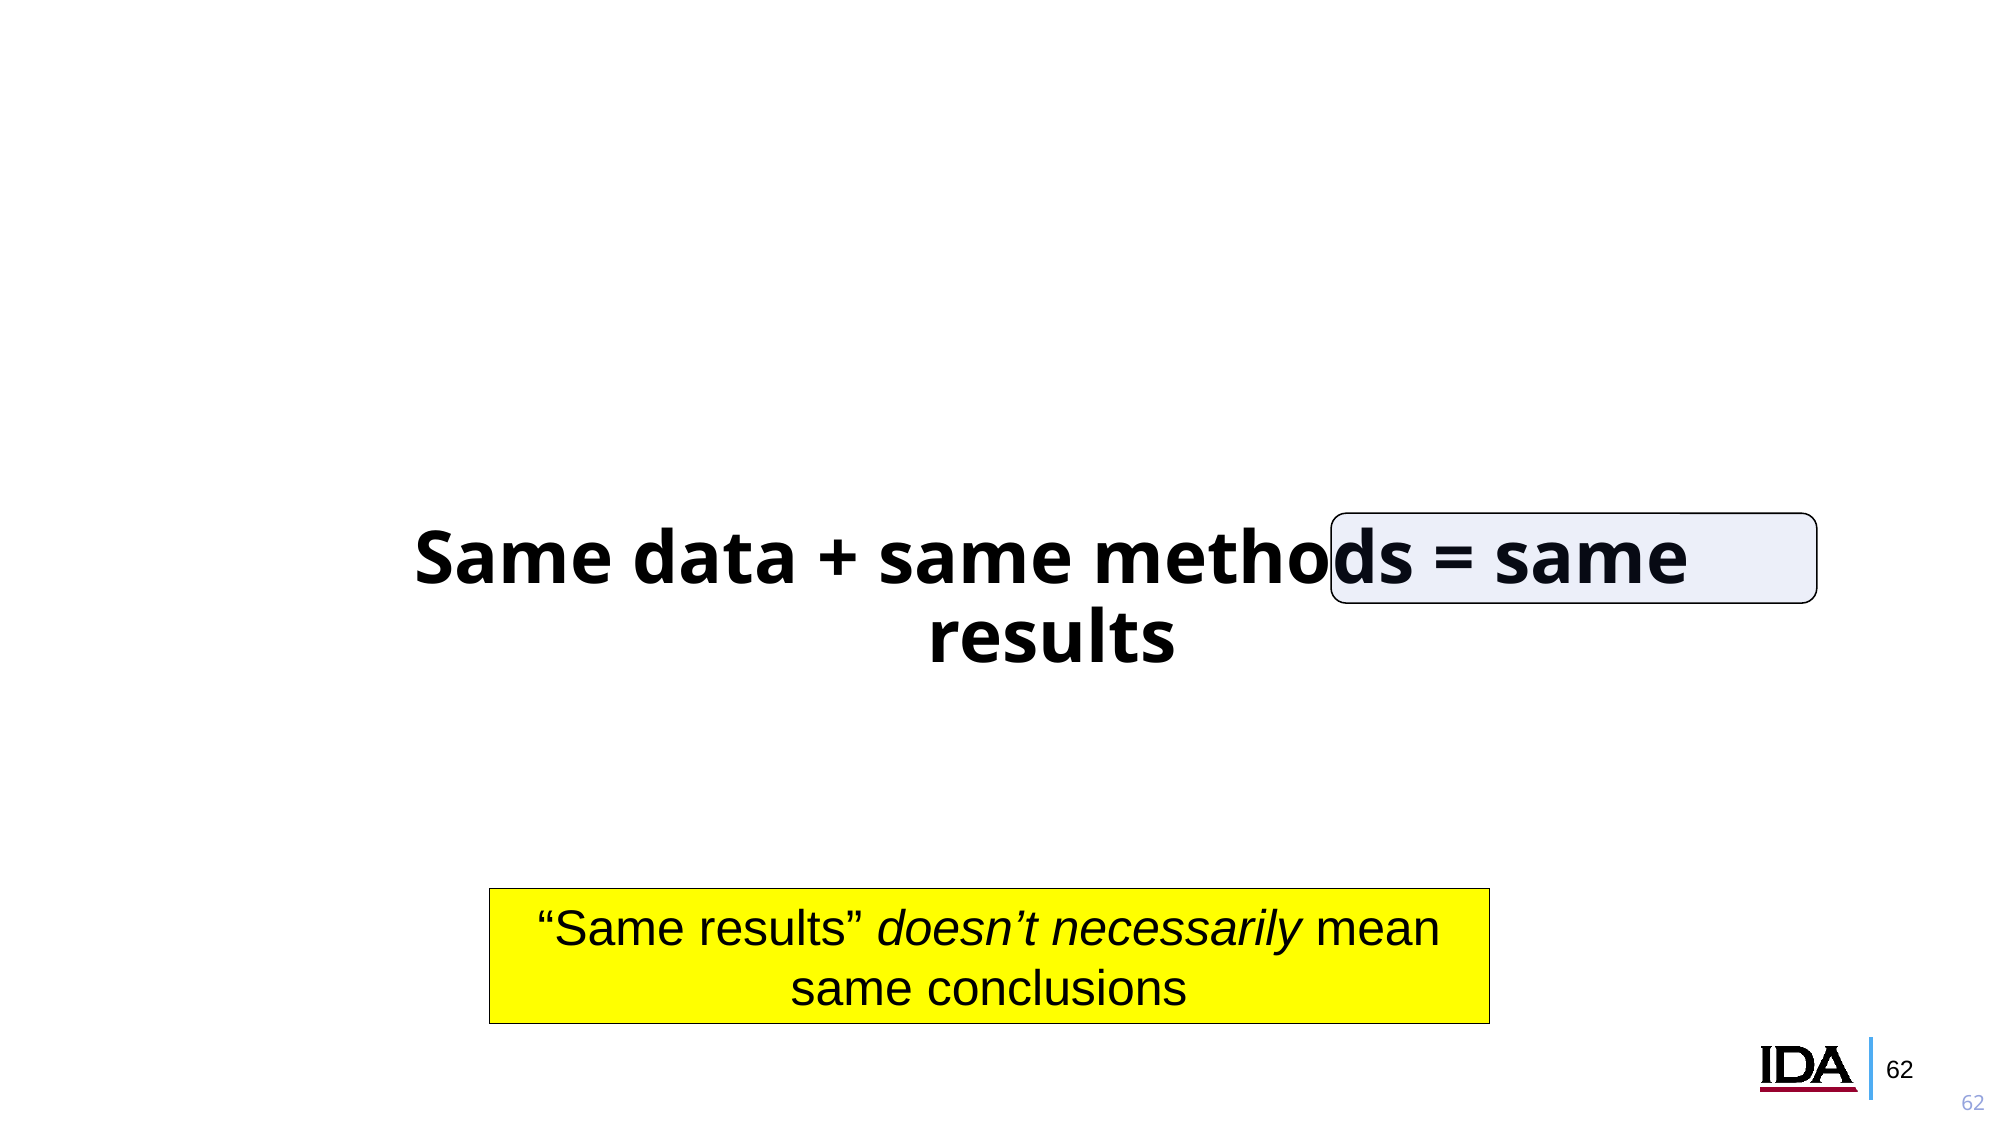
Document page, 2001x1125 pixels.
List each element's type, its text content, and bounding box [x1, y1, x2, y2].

text_box “Same results” doesn’t necessarily mean same conclusions [489, 888, 1490, 1024]
slide_number 61 [1866, 1065, 2000, 1125]
list Same data + same methods = same results [287, 513, 1817, 688]
picture [1760, 1046, 1858, 1092]
text_box [1331, 513, 1817, 604]
